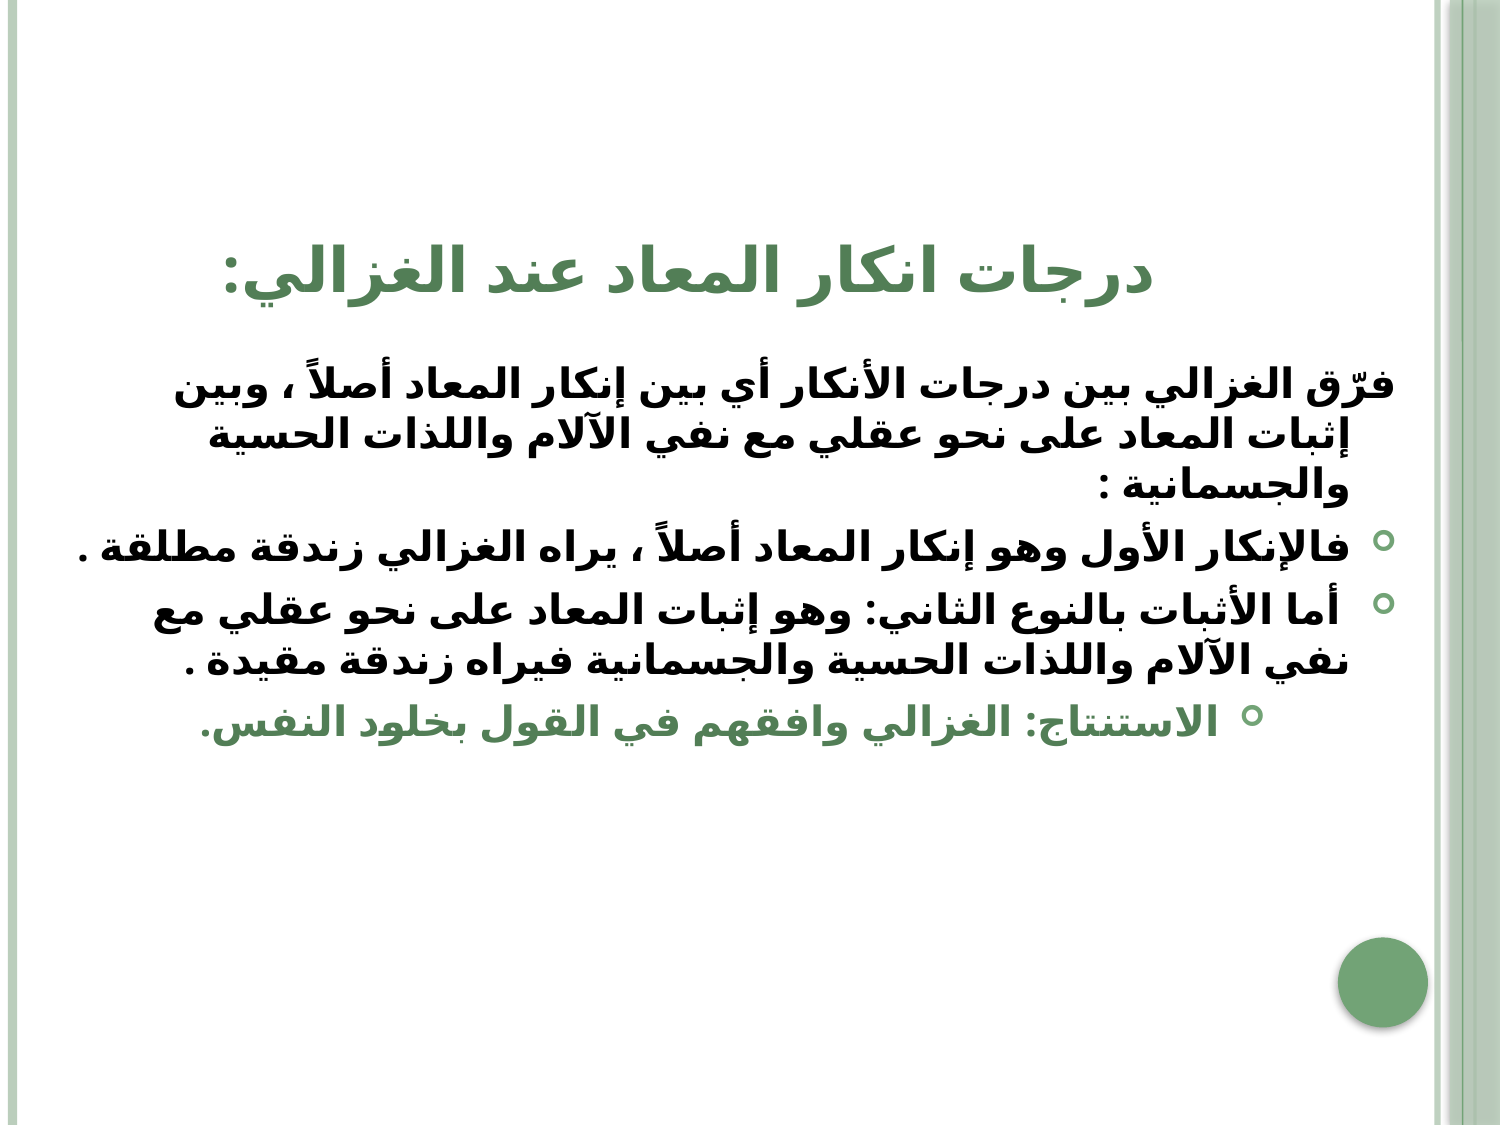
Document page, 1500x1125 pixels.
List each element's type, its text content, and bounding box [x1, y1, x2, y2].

title درجات انكار المعاد عند الغزالي: [76, 172, 1302, 313]
list فرّق الغزالي بين درجات الأنكار أي بين إنكار المعاد أصلاً ، وبين إثبات المعاد على نحو عقلي مع نفي الآلام واللذات الحسية والجسمانية : فالإنكار الأول وهو إنكار المعاد أصلاً ، يراه الغزالي زندقة مطلقة . أما الأثبات بالنوع الثاني: وهو إثبات المعاد على نحو عقلي مع نفي الآلام واللذات الحسية والجسمانية فيراه زندقة مقيدة . الاستنتاج: الغزالي وافقهم في القول بخلود النفس. [53, 349, 1412, 1125]
